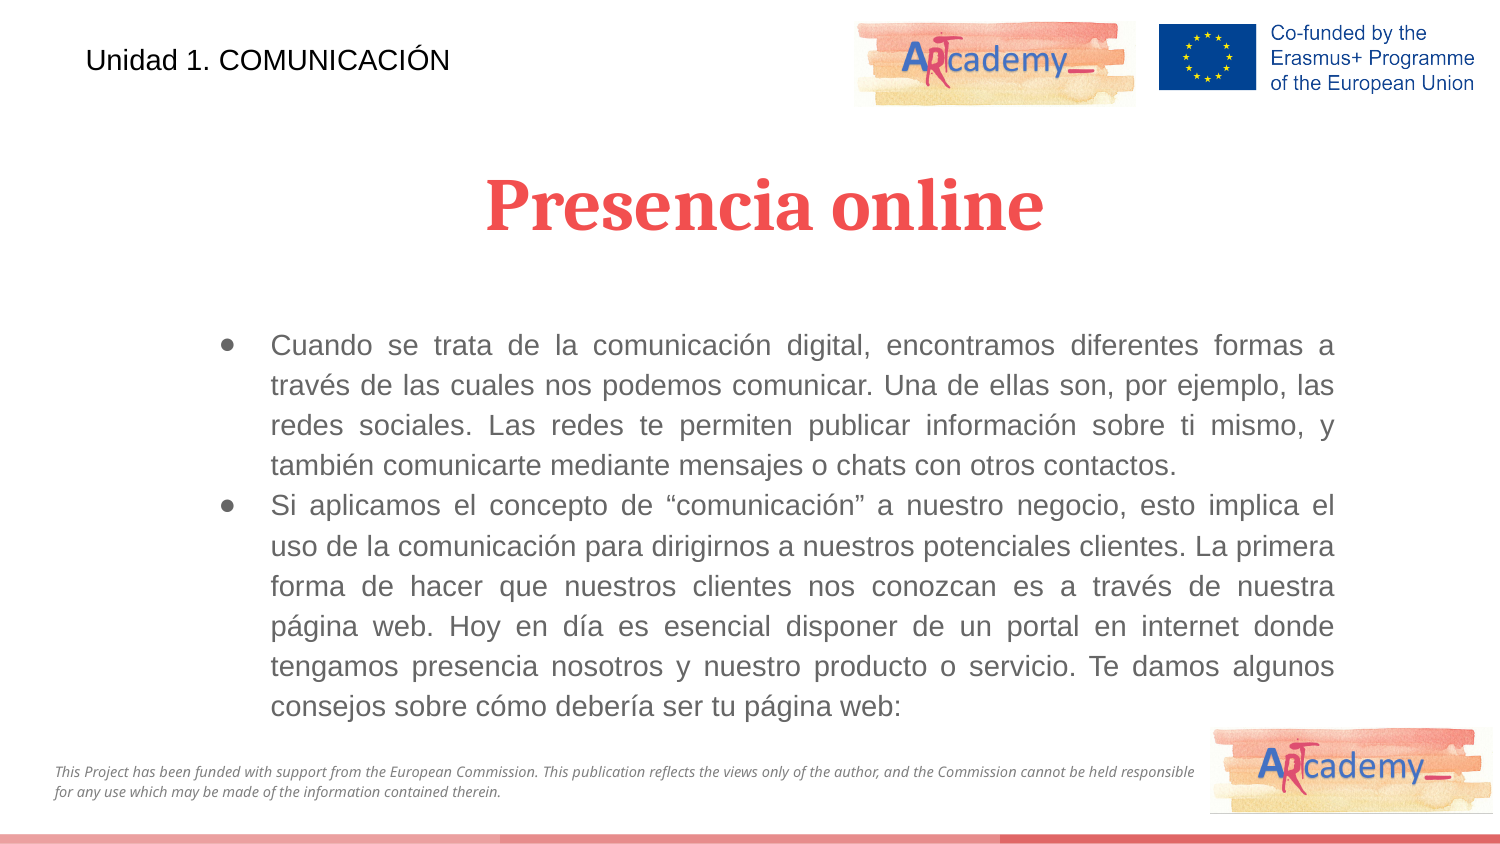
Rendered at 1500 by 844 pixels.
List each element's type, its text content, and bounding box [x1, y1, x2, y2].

picture [1210, 709, 1493, 844]
text_box Unidad 1. COMUNICACIÓN [70, 33, 492, 84]
picture [854, 2, 1137, 138]
list Cuando se trata de la comunicación digital, encontramos diferentes formas a través de las cuales nos podemos comunicar. Una de ellas son, por ejemplo, las redes sociales. Las redes te permiten publicar información sobre ti mismo, y también comunicarte mediante mensajes o chats con otros contactos. Si aplicamos el concepto de “comunicación” a nuestro negocio, esto implica el uso de la comunicación para dirigirnos a nuestros potenciales clientes. La primera forma de hacer que nuestros clientes nos conozcan es a través de nuestra página web. Hoy en día es esencial disponer de un portal en internet donde tengamos presencia nosotros y nuestro producto o servicio. Te damos algunos consejos sobre cómo debería ser tu página web: [180, 305, 1352, 592]
picture [1158, 24, 1474, 94]
title Presencia online [180, 53, 1352, 261]
text_box This Project has been funded with support from the European Commission. This publication reflects the views only of the author, and the Commission cannot be held responsible for any use which may be made of the information contained therein. [39, 754, 1205, 799]
